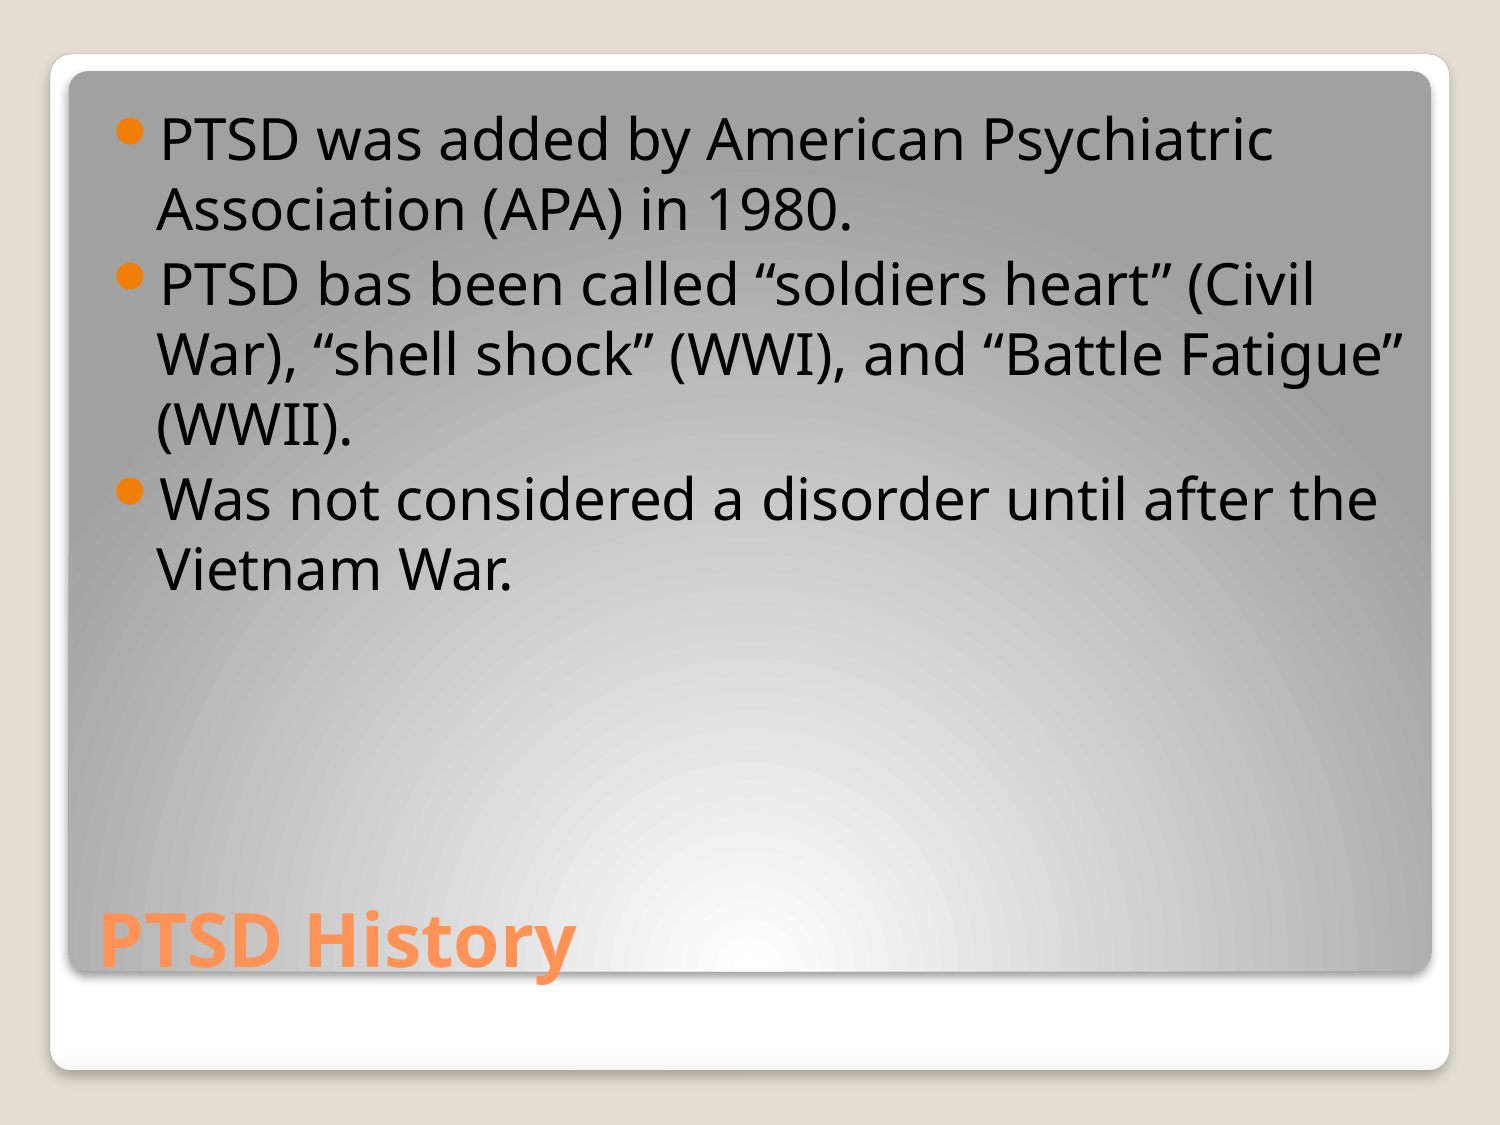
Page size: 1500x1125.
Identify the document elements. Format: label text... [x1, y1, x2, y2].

list PTSD was added by American Psychiatric Association (APA) in 1980. PTSD bas been called “soldiers heart” (Civil War), “shell shock” (WWI), and “Battle Fatigue” (WWII). Was not considered a disorder until after the Vietnam War. [82, 86, 1425, 774]
title PTSD History [82, 817, 1425, 990]
